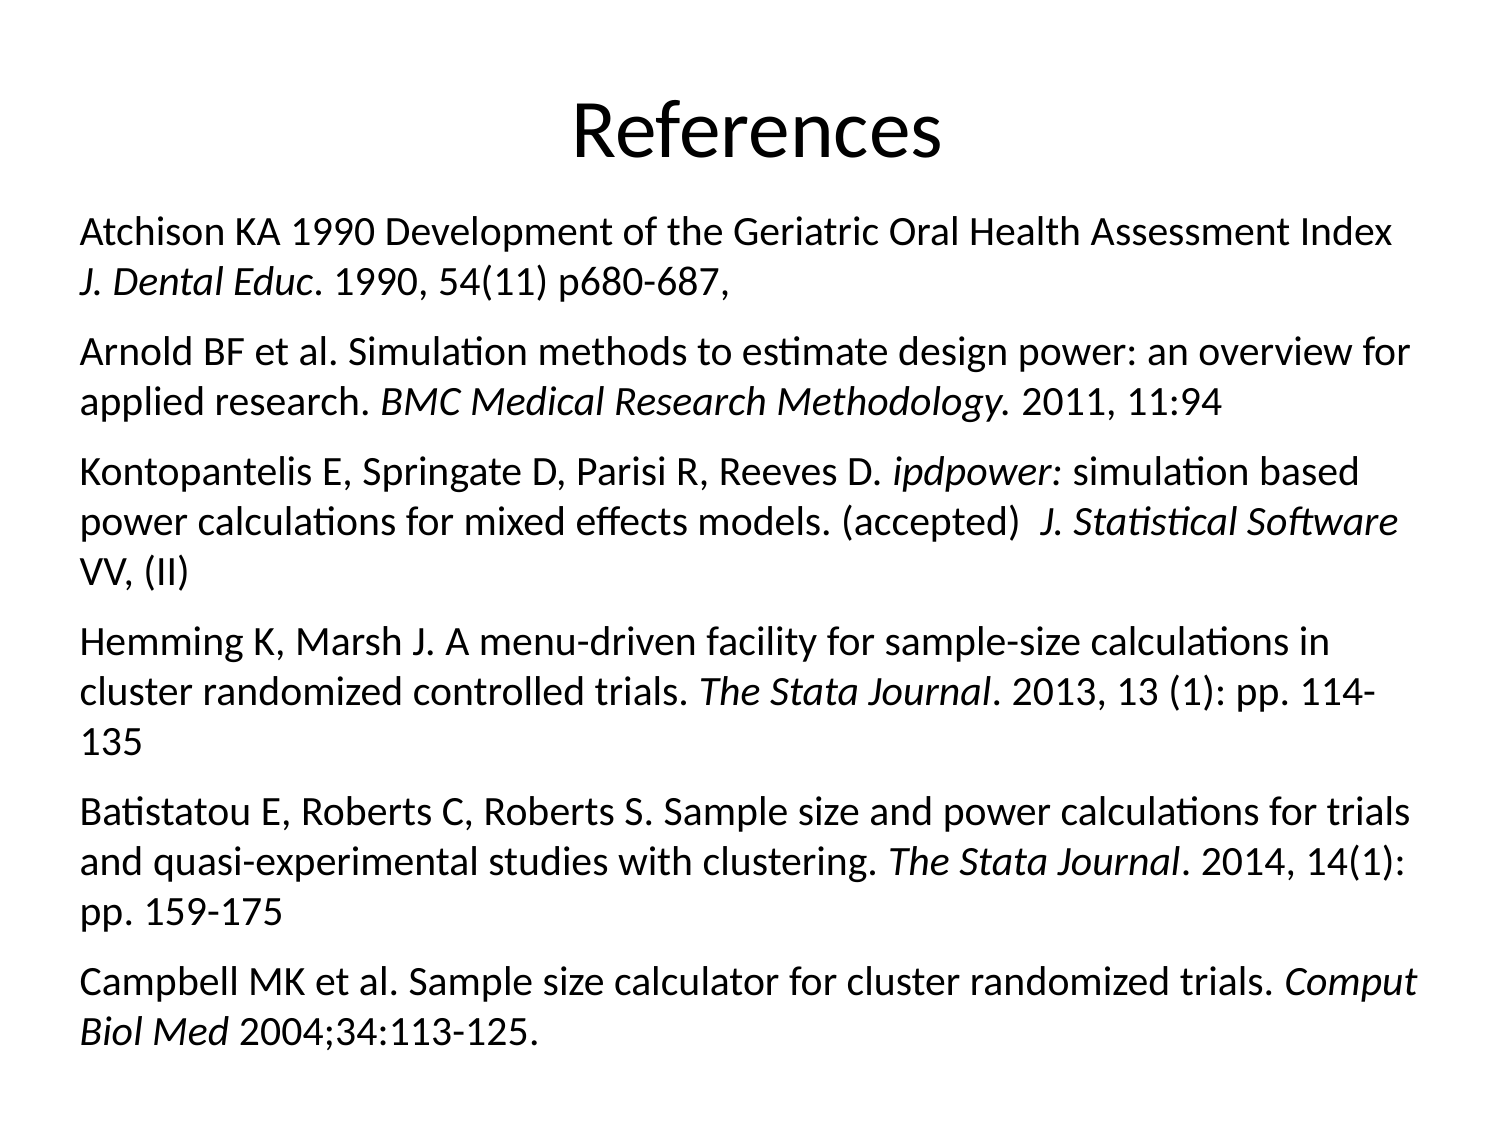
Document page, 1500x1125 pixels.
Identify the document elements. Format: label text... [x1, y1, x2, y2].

title References [82, 30, 1433, 196]
text_box Atchison KA 1990 Development of the Geriatric Oral Health Assessment Index J. Dental Educ. 1990, 54(11) p680-687, Arnold BF et al. Simulation methods to estimate design power: an overview for applied research. BMC Medical Research Methodology. 2011, 11:94 Kontopantelis E, Springate D, Parisi R, Reeves D. ipdpower: simulation based power calculations for mixed effects models. (accepted) J. Statistical Software VV, (II) Hemming K, Marsh J. A menu-driven facility for sample-size calculations in cluster randomized controlled trials. The Stata Journal. 2013, 13 (1): pp. 114-135 Batistatou E, Roberts C, Roberts S. Sample size and power calculations for trials and quasi-experimental studies with clustering. The Stata Journal. 2014, 14(1): pp. 159-175 Campbell MK et al. Sample size calculator for cluster randomized trials. Comput Biol Med 2004;34:113-125. [64, 196, 1436, 1062]
